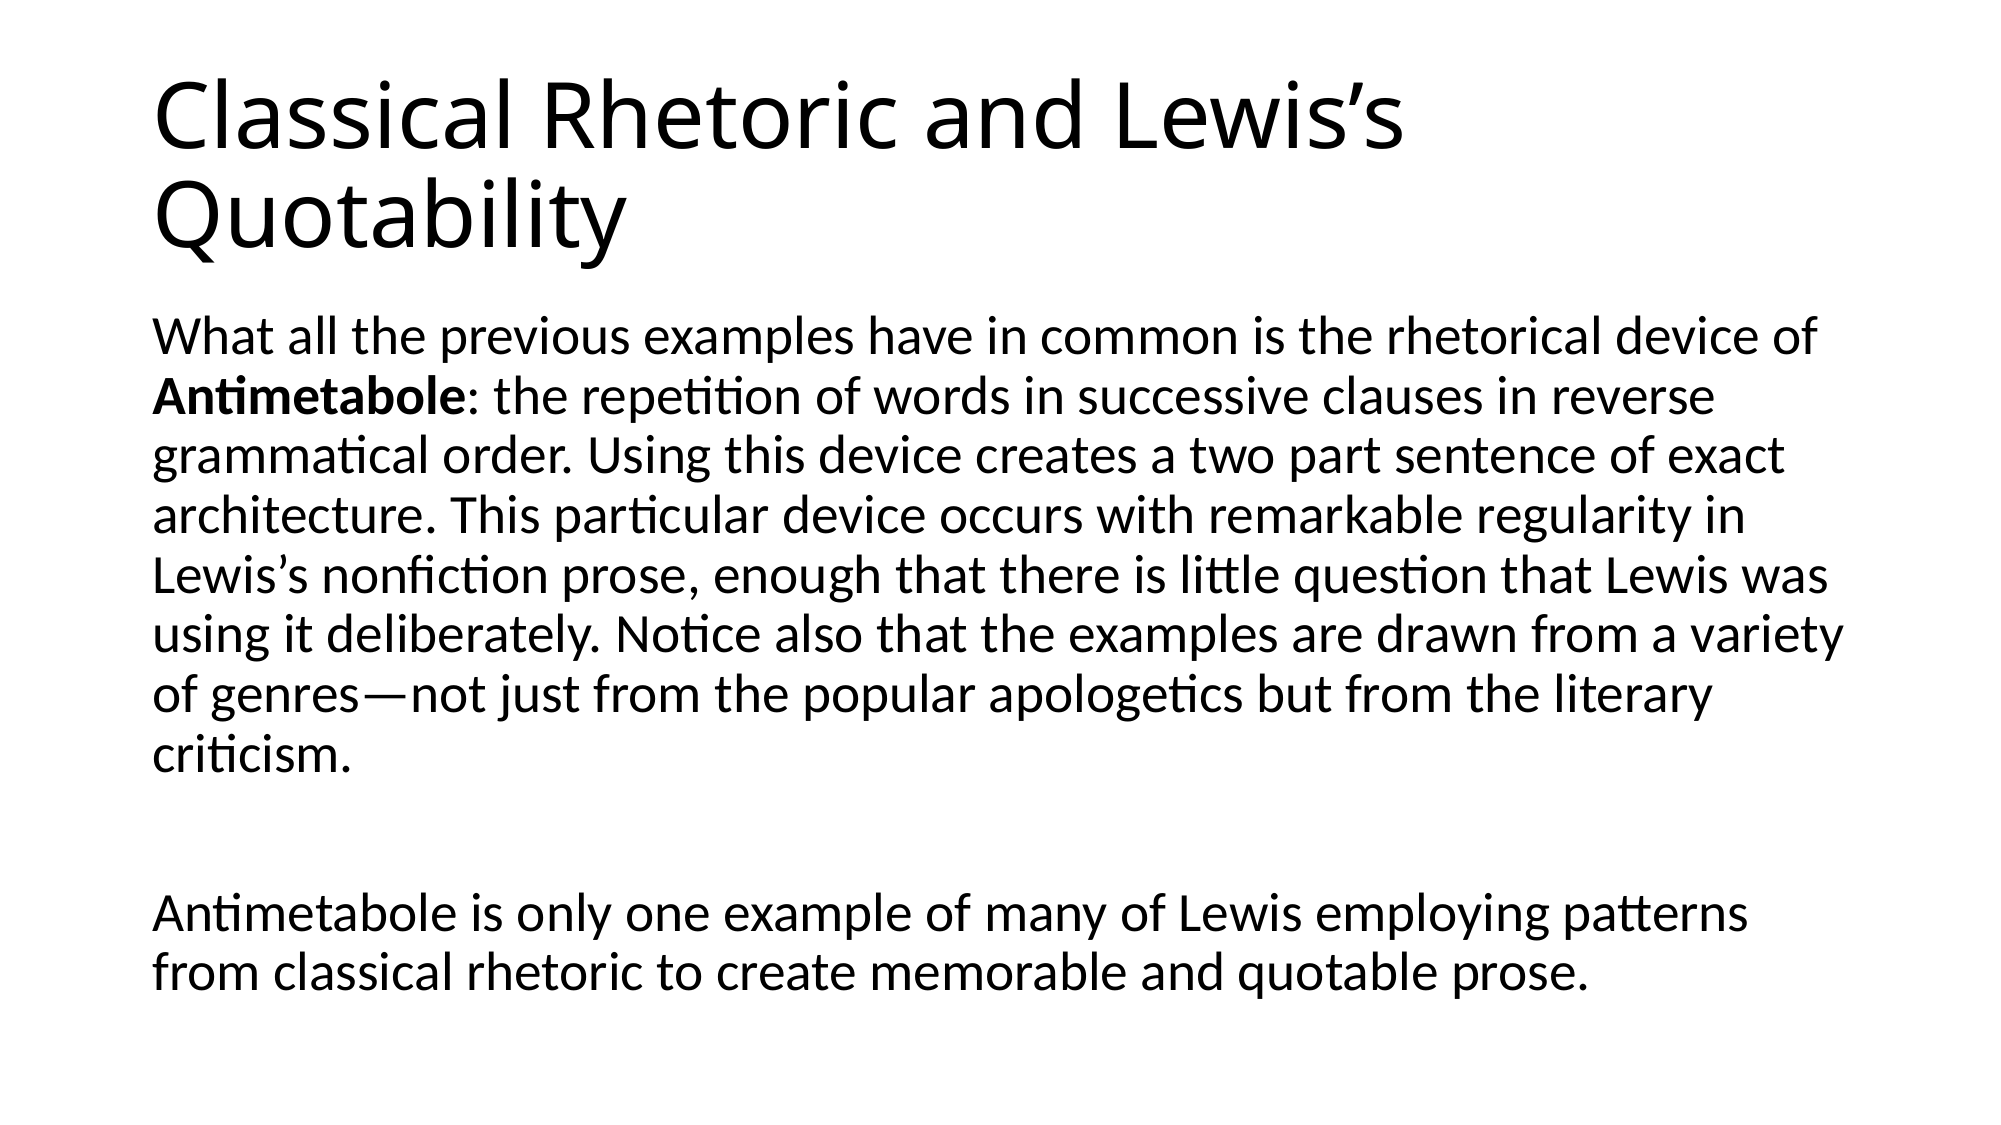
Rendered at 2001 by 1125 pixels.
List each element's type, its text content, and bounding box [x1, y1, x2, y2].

list What all the previous examples have in common is the rhetorical device of Antimetabole: the repetition of words in successive clauses in reverse grammatical order. Using this device creates a two part sentence of exact architecture. This particular device occurs with remarkable regularity in Lewis’s nonfiction prose, enough that there is little question that Lewis was using it deliberately. Notice also that the examples are drawn from a variety of genres—not just from the popular apologetics but from the literary criticism. Antimetabole is only one example of many of Lewis employing patterns from classical rhetoric to create memorable and quotable prose. [137, 299, 1863, 1014]
title Classical Rhetoric and Lewis’s Quotability [137, 59, 1863, 278]
